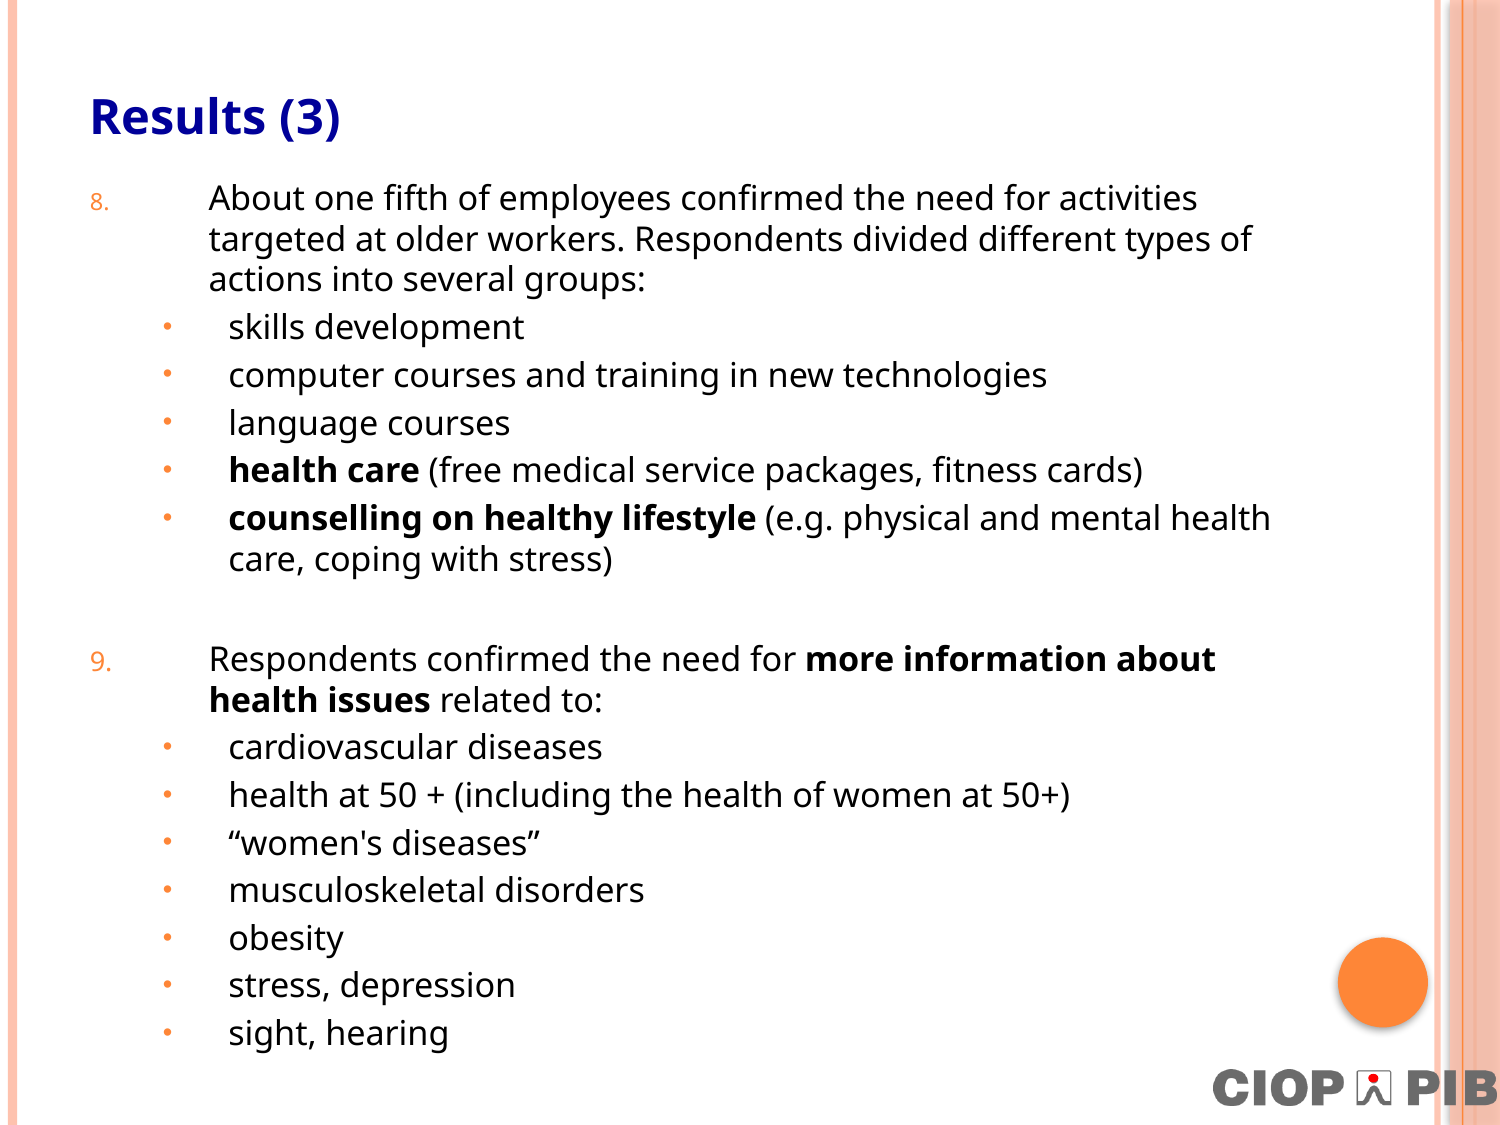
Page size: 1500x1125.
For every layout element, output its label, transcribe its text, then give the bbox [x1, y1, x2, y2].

list Results (3) About one fifth of employees confirmed the need for activities targeted at older workers. Respondents divided different types of actions into several groups: skills development computer courses and training in new technologies language courses health care (free medical service packages, fitness cards) counselling on healthy lifestyle (e.g. physical and mental health care, coping with stress) Respondents confirmed the need for more information about health issues related to: cardiovascular diseases health at 50 + (including the health of women at 50+) “women's diseases” musculoskeletal disorders obesity stress, depression sight, hearing [75, 78, 1300, 1062]
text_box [1212, 1069, 1497, 1106]
